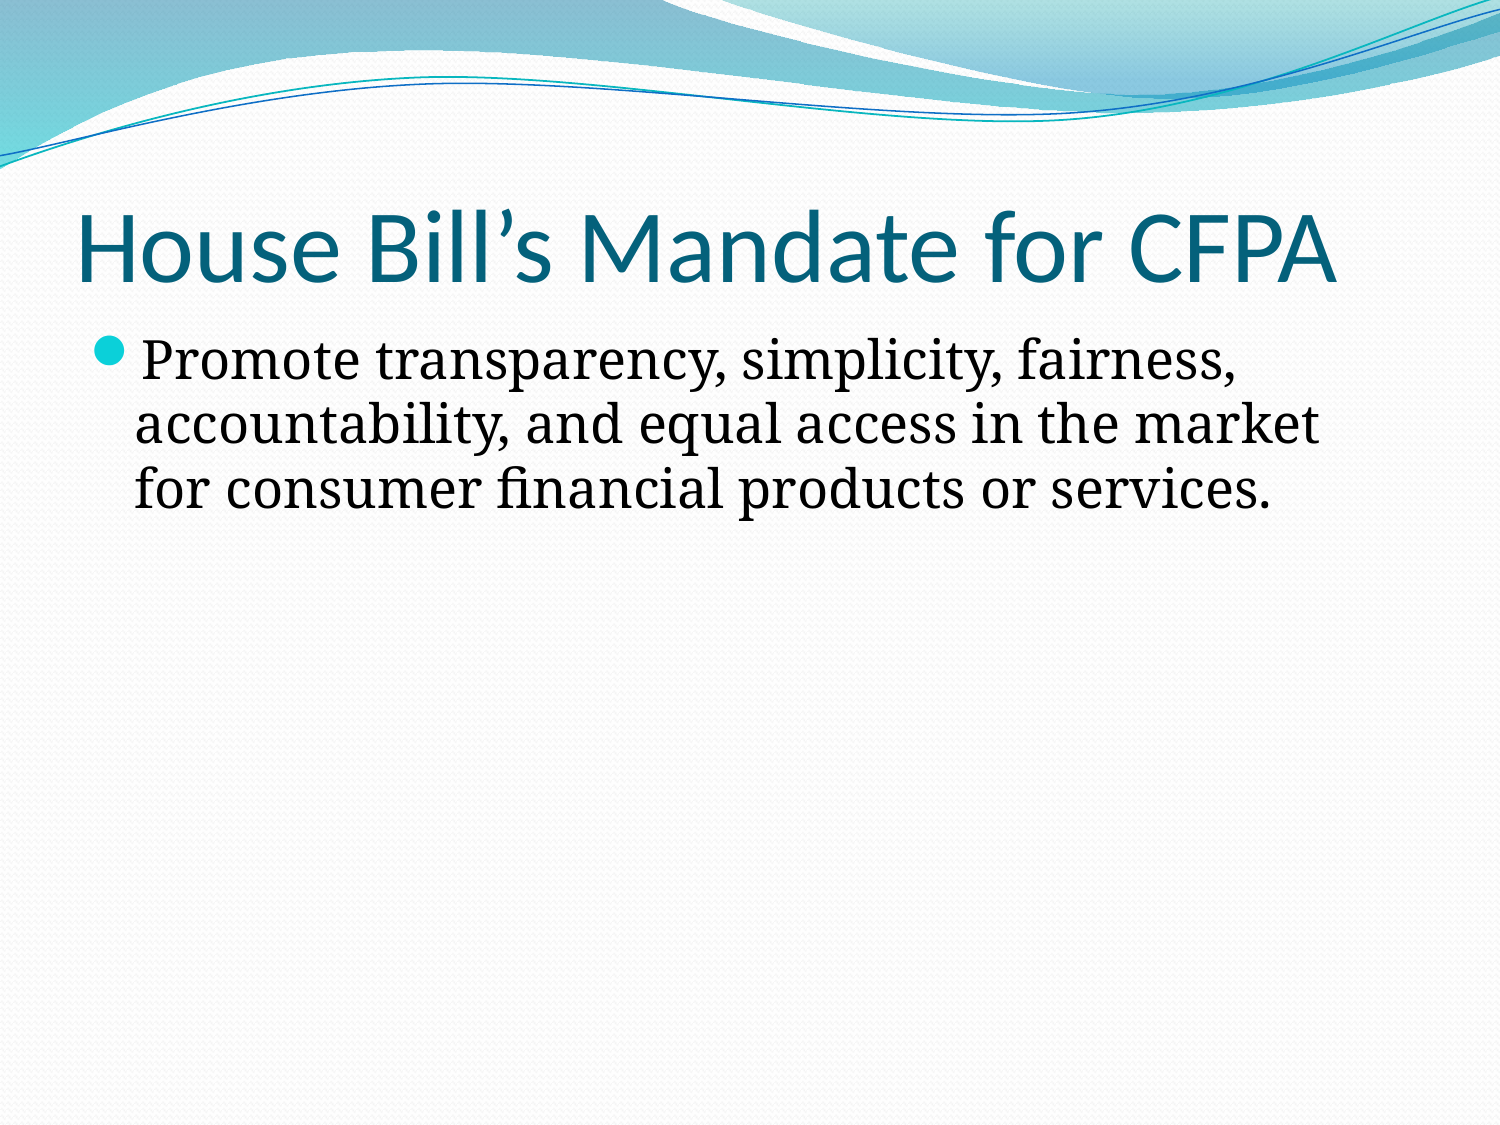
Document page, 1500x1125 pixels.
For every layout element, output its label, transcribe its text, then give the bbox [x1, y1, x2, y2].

list Promote transparency, simplicity, fairness, accountability, and equal access in the market for consumer financial products or services. [74, 317, 1426, 1038]
title House Bill’s Mandate for CFPA [74, 115, 1426, 304]
